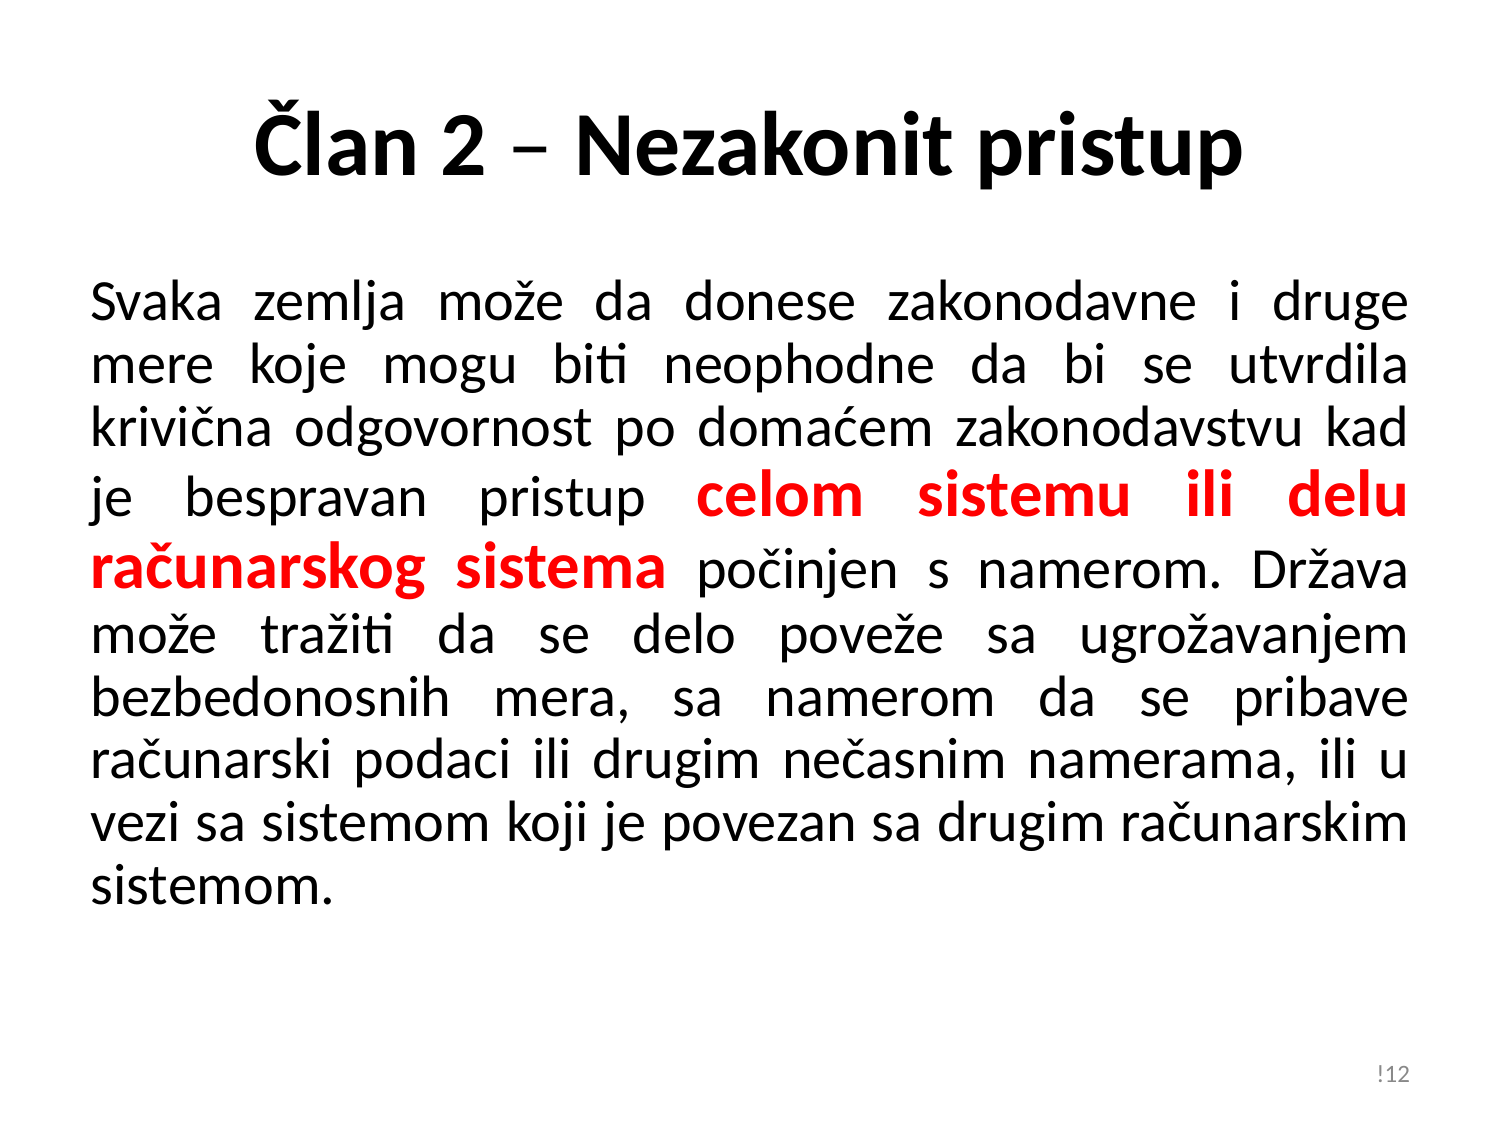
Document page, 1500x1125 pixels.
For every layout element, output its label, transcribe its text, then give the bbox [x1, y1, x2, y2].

slide_number !12 [1074, 1042, 1425, 1103]
title Član 2 – Nezakonit pristup [74, 44, 1426, 233]
list Svaka zemlja može da donese zakonodavne i druge mere koje mogu biti neophodne da bi se utvrdila krivična odgovornost po domaćem zakonodavstvu kad je bespravan pristup celom sistemu ili delu računarskog sistema počinjen s namerom. Država može tražiti da se delo poveže sa ugrožavanjem bezbedonosnih mera, sa namerom da se pribave računarski podaci ili drugim nečasnim namerama, ili u vezi sa sistemom koji je povezan sa drugim računarskim sistemom. [74, 262, 1426, 1006]
